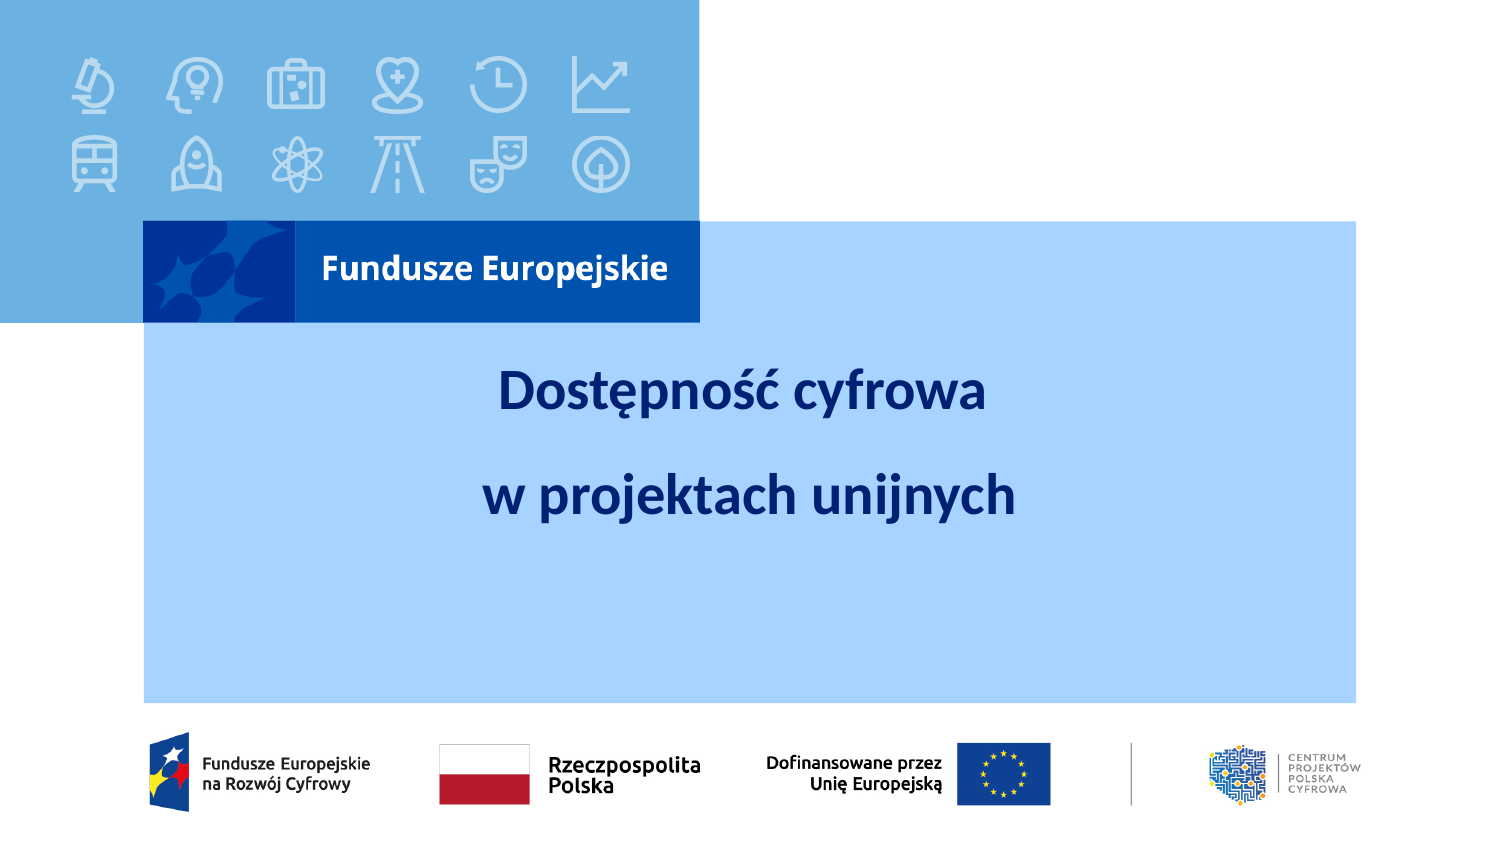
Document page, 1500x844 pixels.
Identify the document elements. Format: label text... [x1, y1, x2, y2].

picture [143, 220, 700, 323]
title Dostępność cyfrowa w projektach unijnych [194, 315, 1306, 529]
picture [111, 705, 1400, 844]
